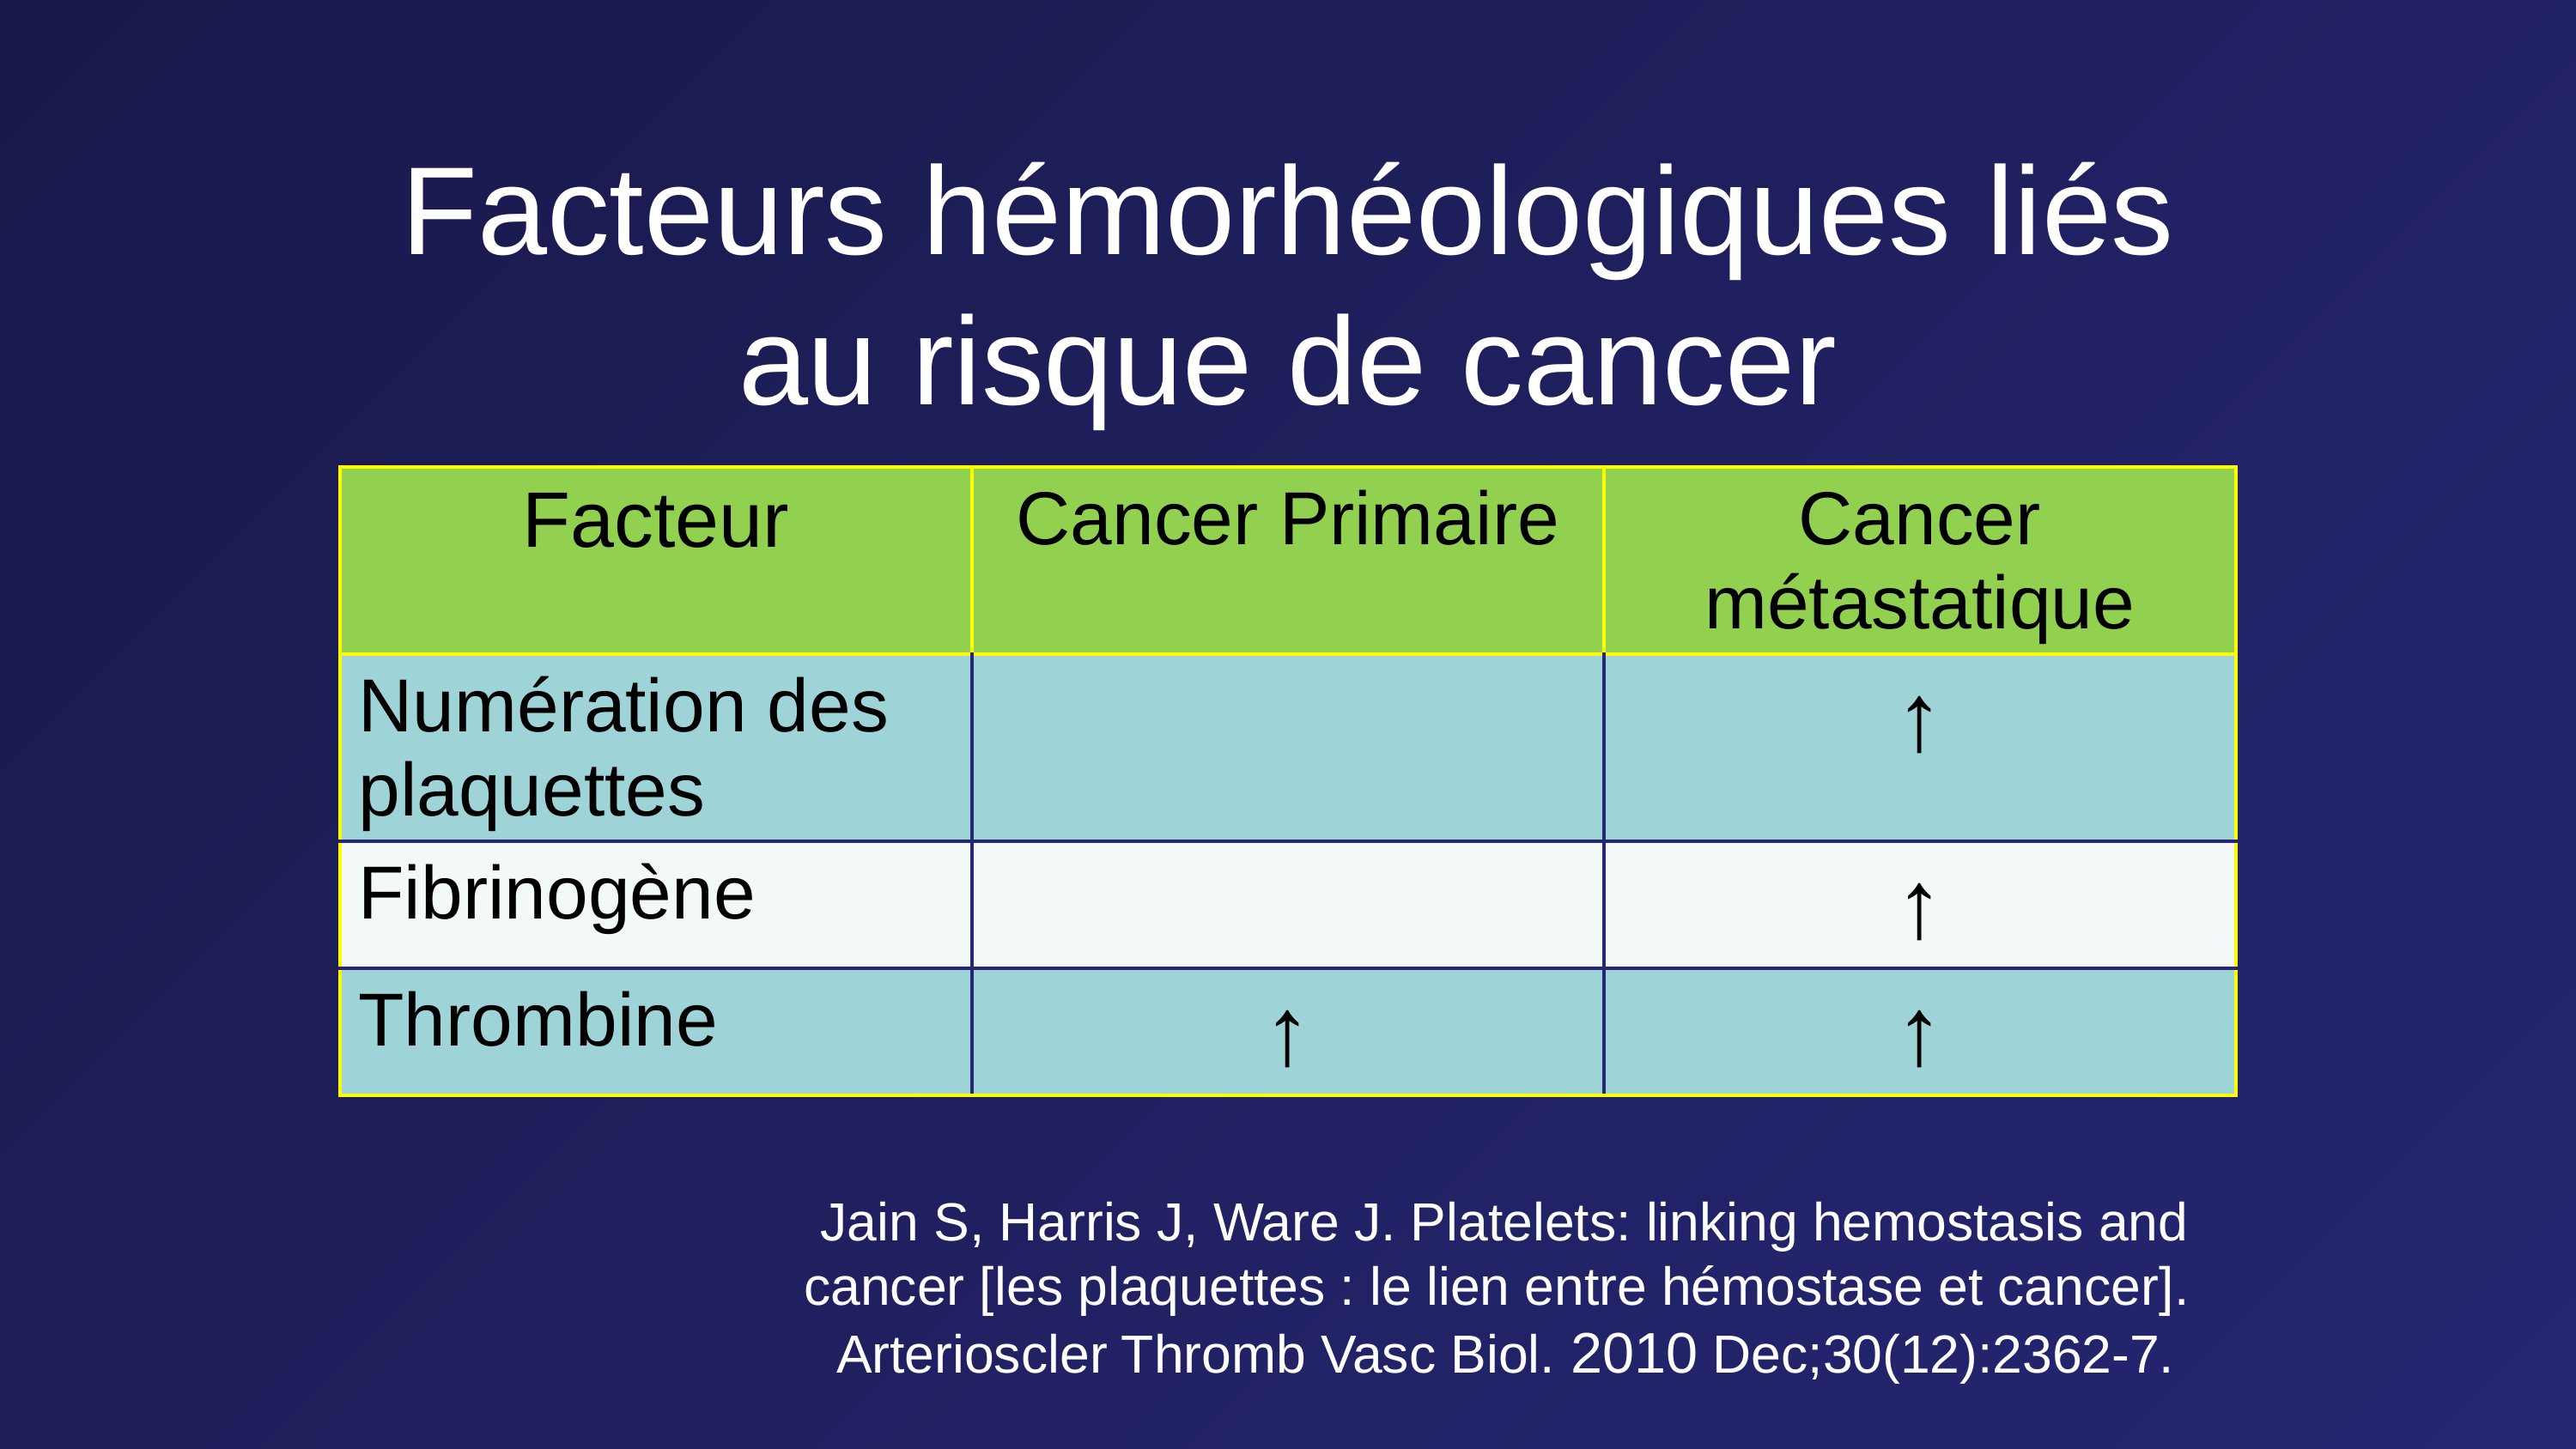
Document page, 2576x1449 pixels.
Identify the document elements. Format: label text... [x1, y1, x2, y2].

table_cell ↑ [1606, 656, 2234, 840]
table_cell ↑ [1606, 843, 2234, 967]
table_header Cancer Primaire [974, 469, 1602, 652]
table_cell [974, 843, 1602, 967]
table_cell Fibrinogène [342, 843, 970, 967]
table_header Cancer métastatique [1606, 469, 2234, 652]
table_header Facteur [342, 469, 970, 652]
table_cell Numération des plaquettes [342, 656, 970, 840]
table_cell ↑ [974, 970, 1602, 1094]
table_cell Thrombine [342, 970, 970, 1094]
table_cell ↑ [1606, 970, 2234, 1094]
table_cell [974, 656, 1602, 840]
title Facteurs hémorhéologiques liés au risque de cancer [304, 209, 2272, 349]
text_box Jain S, Harris J, Ware J. Platelets: linking hemostasis and cancer [les plaquettes : le lien entre hémostase et cancer]. Arterioscler Thromb Vasc Biol. 2010 Dec;30(12):2362-7. [719, 1176, 2211, 1396]
